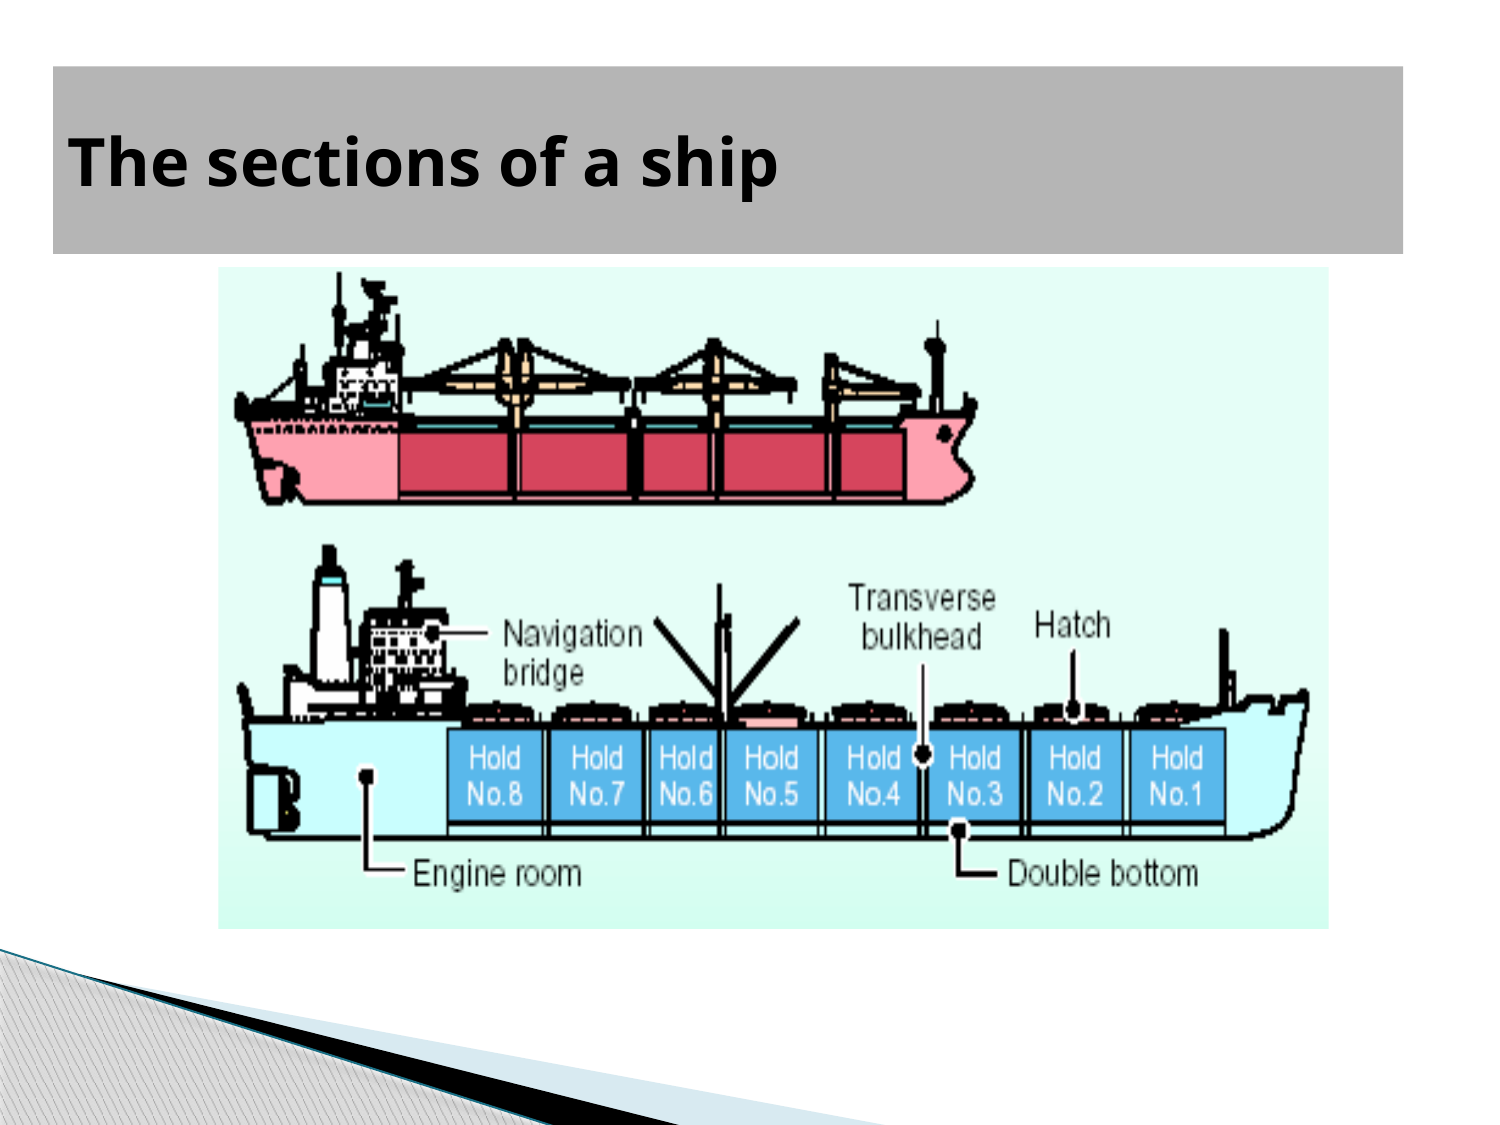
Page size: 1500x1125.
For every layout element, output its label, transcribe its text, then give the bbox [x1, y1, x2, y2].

title The sections of a ship [53, 66, 1404, 254]
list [218, 266, 1329, 929]
